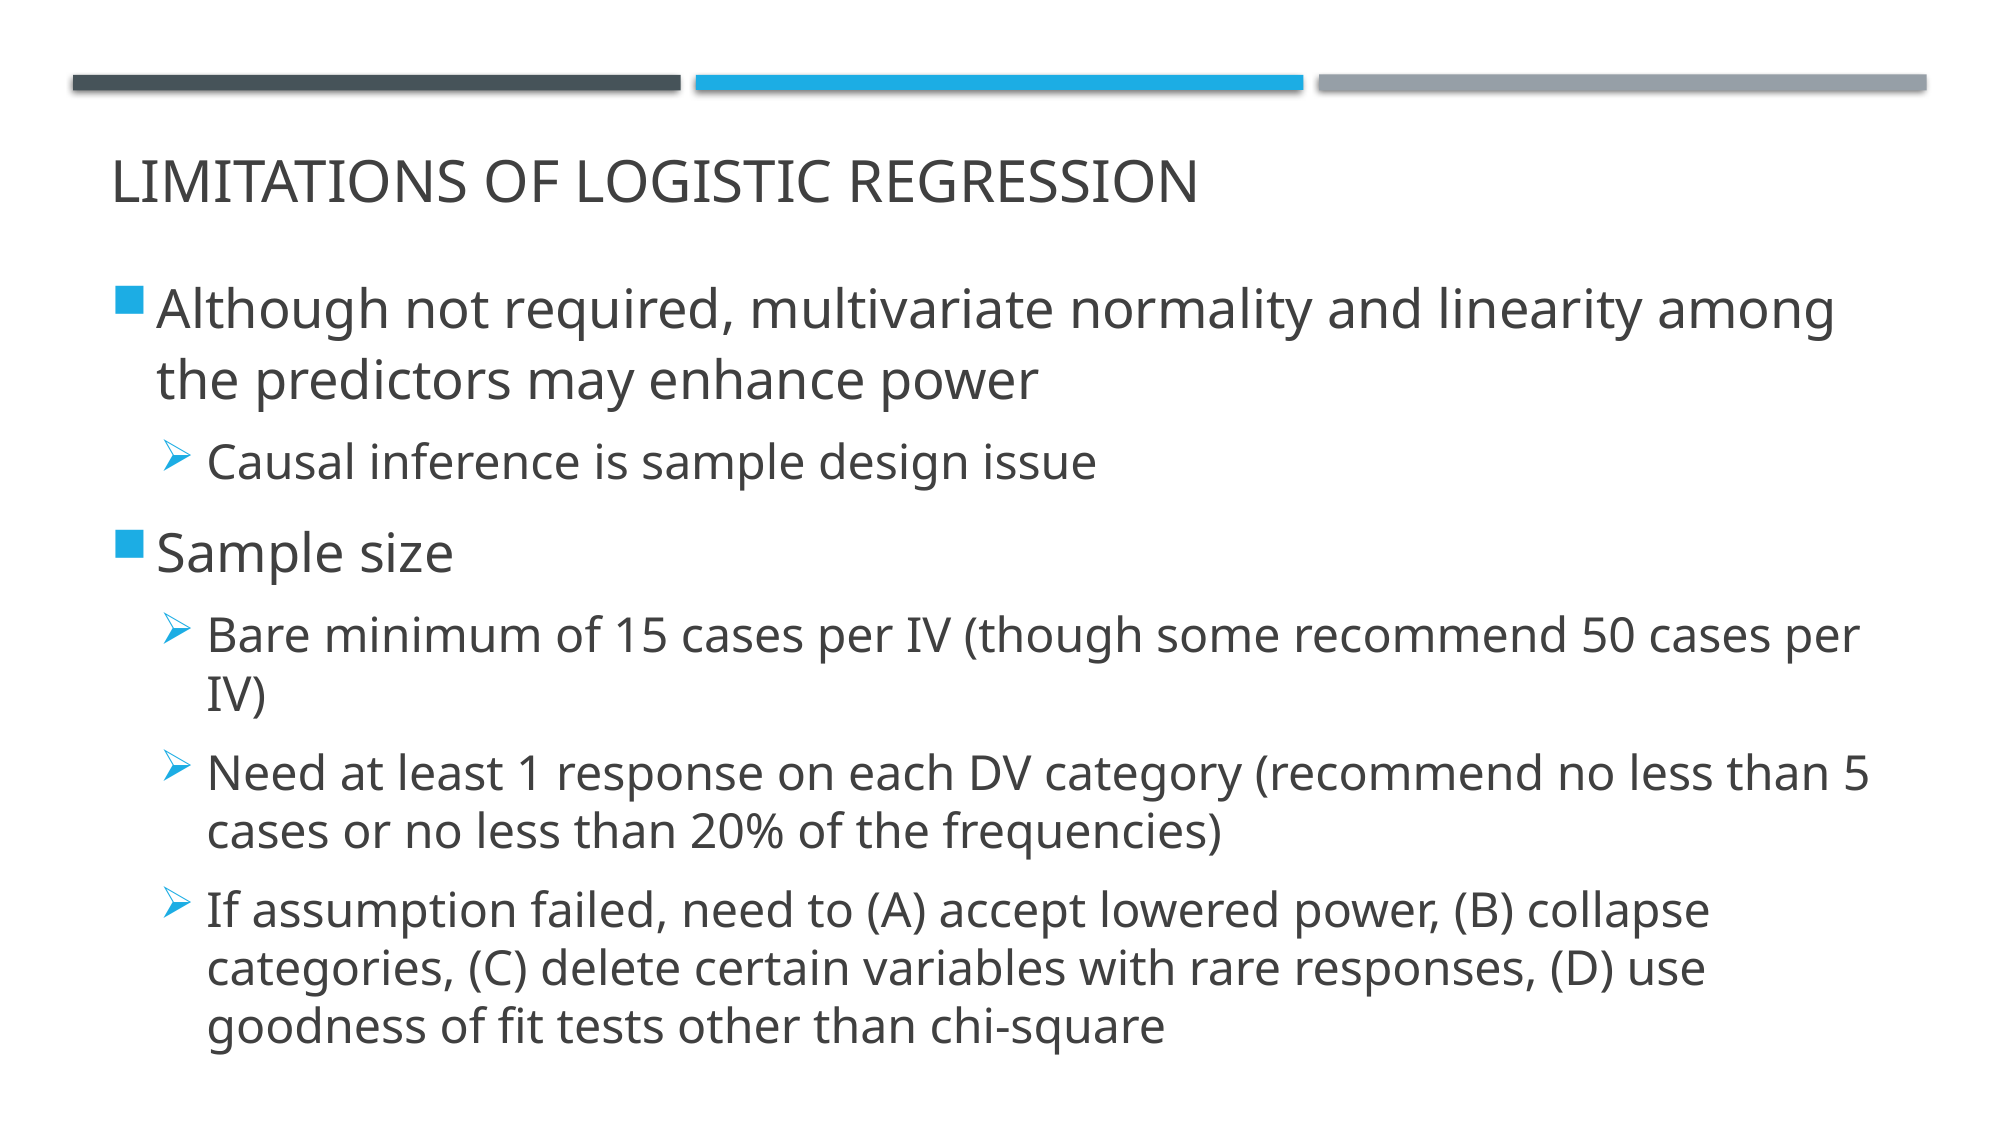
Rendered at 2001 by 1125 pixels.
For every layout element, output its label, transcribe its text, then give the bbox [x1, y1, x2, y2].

title Limitations of logistic regression [95, 115, 1905, 222]
list Although not required, multivariate normality and linearity among the predictors may enhance power Causal inference is sample design issue Sample size Bare minimum of 15 cases per IV (though some recommend 50 cases per IV) Need at least 1 response on each DV category (recommend no less than 5 cases or no less than 20% of the frequencies) If assumption failed, need to (A) accept lowered power, (B) collapse categories, (C) delete certain variables with rare responses, (D) use goodness of fit tests other than chi-square [95, 260, 1905, 1070]
